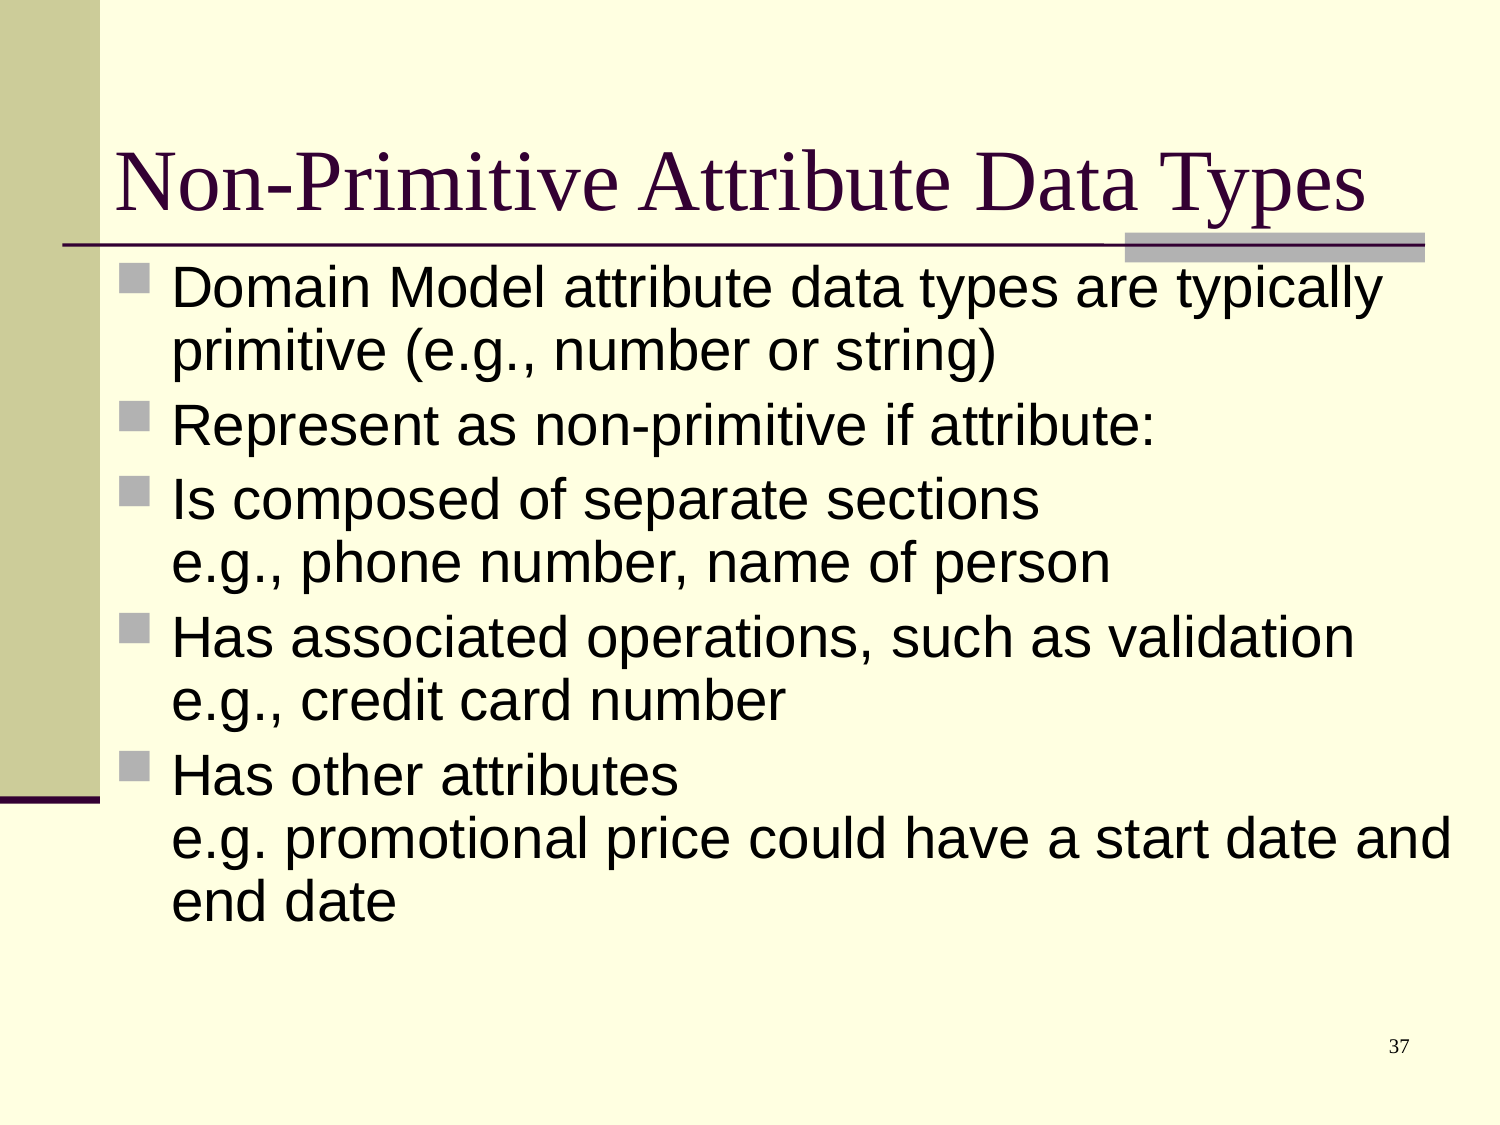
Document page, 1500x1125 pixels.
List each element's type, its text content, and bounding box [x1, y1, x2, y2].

text_box Non-Primitive Attribute Data Types [99, 112, 1400, 238]
text_box Domain Model attribute data types are typically primitive (e.g., number or string) Represent as non-primitive if attribute: Is composed of separate sections e.g., phone number, name of person Has associated operations, such as validation e.g., credit card number Has other attributes e.g. promotional price could have a start date and end date [99, 249, 1500, 1038]
slide_number 37 [1112, 1038, 1426, 1101]
